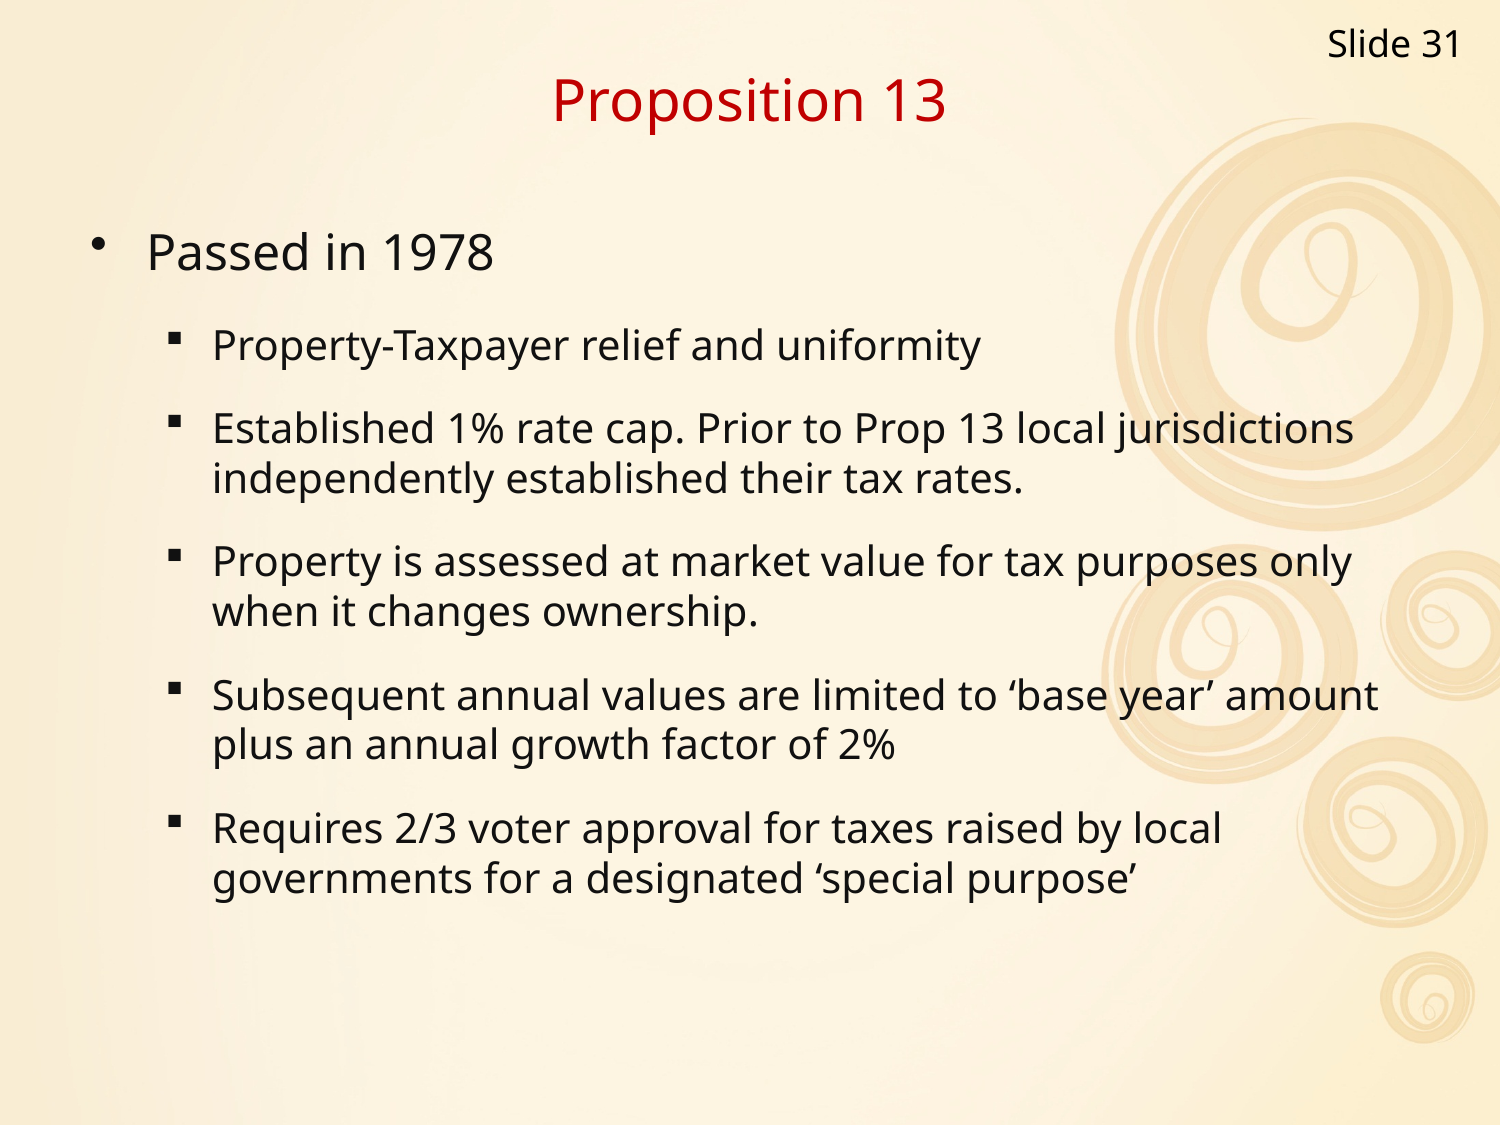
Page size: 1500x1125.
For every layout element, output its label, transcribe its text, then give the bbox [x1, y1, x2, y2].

picture [0, 0, 1500, 1125]
slide_number Slide 31 [1312, 12, 1500, 88]
title Proposition 13 [50, 71, 1450, 125]
list Passed in 1978 Property-Taxpayer relief and uniformity Established 1% rate cap. Prior to Prop 13 local jurisdictions independently established their tax rates. Property is assessed at market value for tax purposes only when it changes ownership. Subsequent annual values are limited to ‘base year’ amount plus an annual growth factor of 2% Requires 2/3 voter approval for taxes raised by local governments for a designated ‘special purpose’ [75, 212, 1425, 1000]
